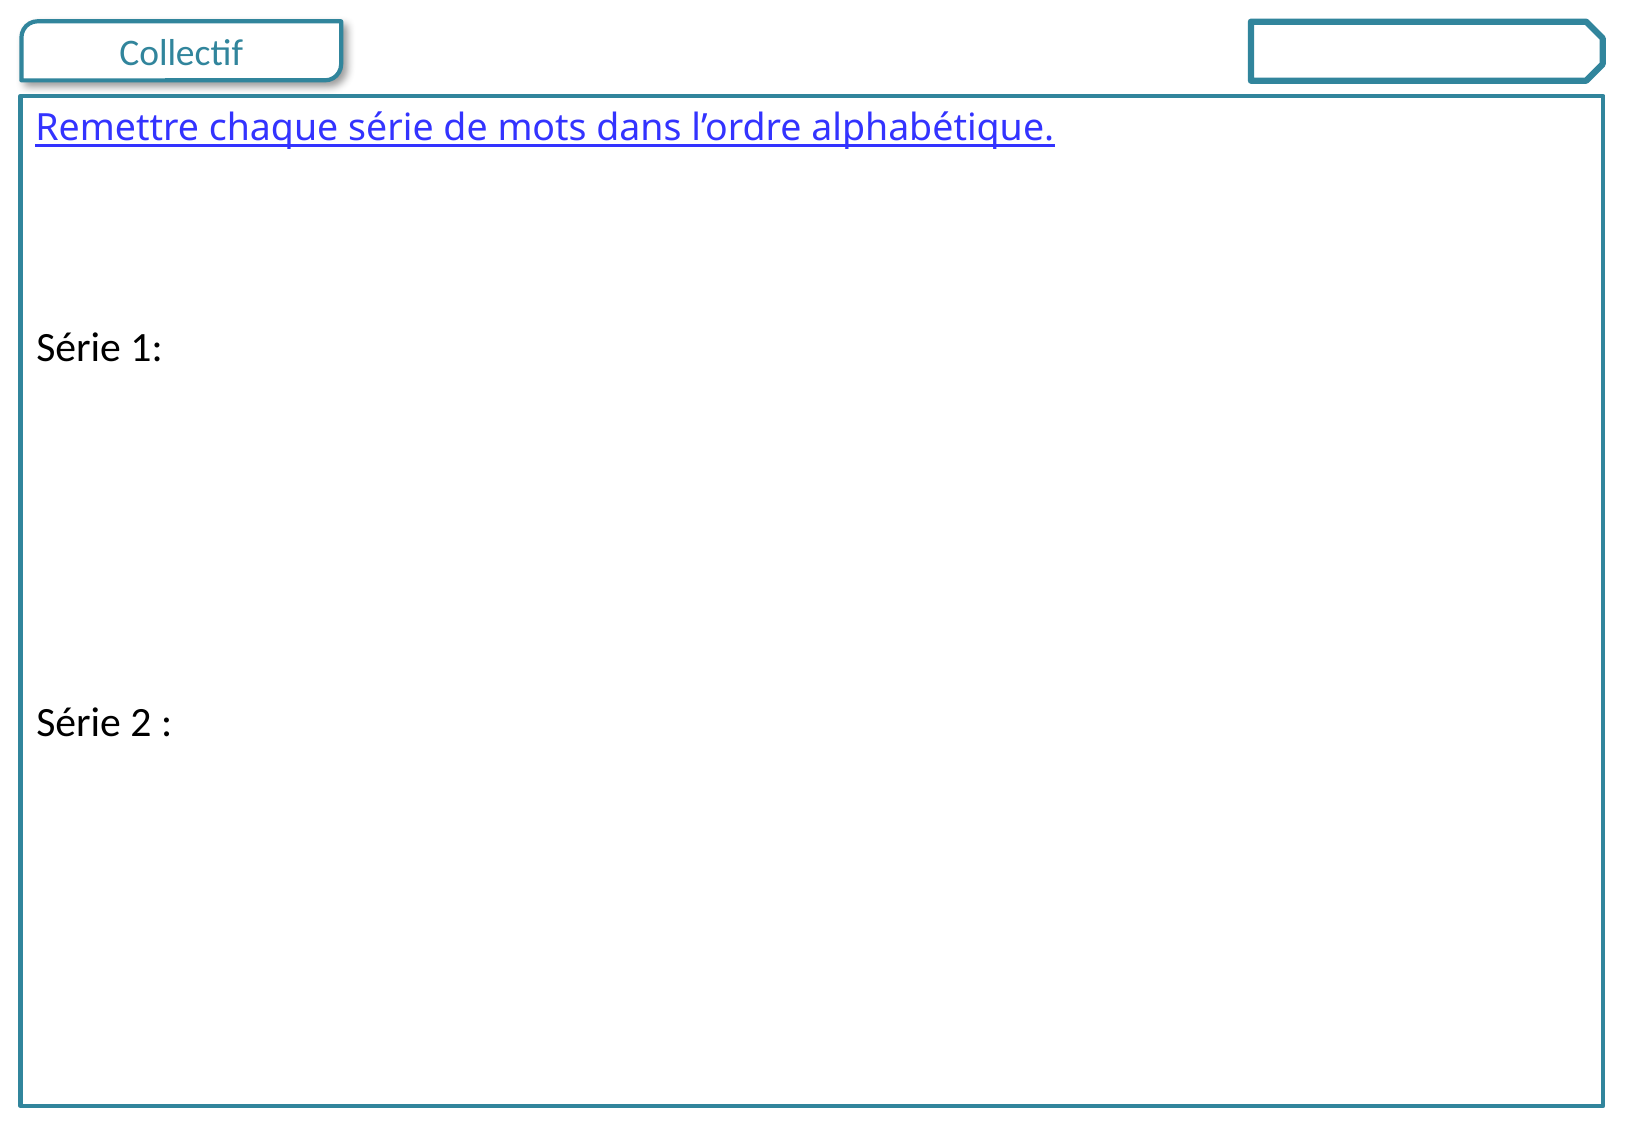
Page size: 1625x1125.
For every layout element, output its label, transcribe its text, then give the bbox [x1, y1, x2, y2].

list Remettre chaque série de mots dans l’ordre alphabétique. [18, 94, 1605, 1108]
list Série 1: Série 2 : [21, 237, 1604, 1106]
